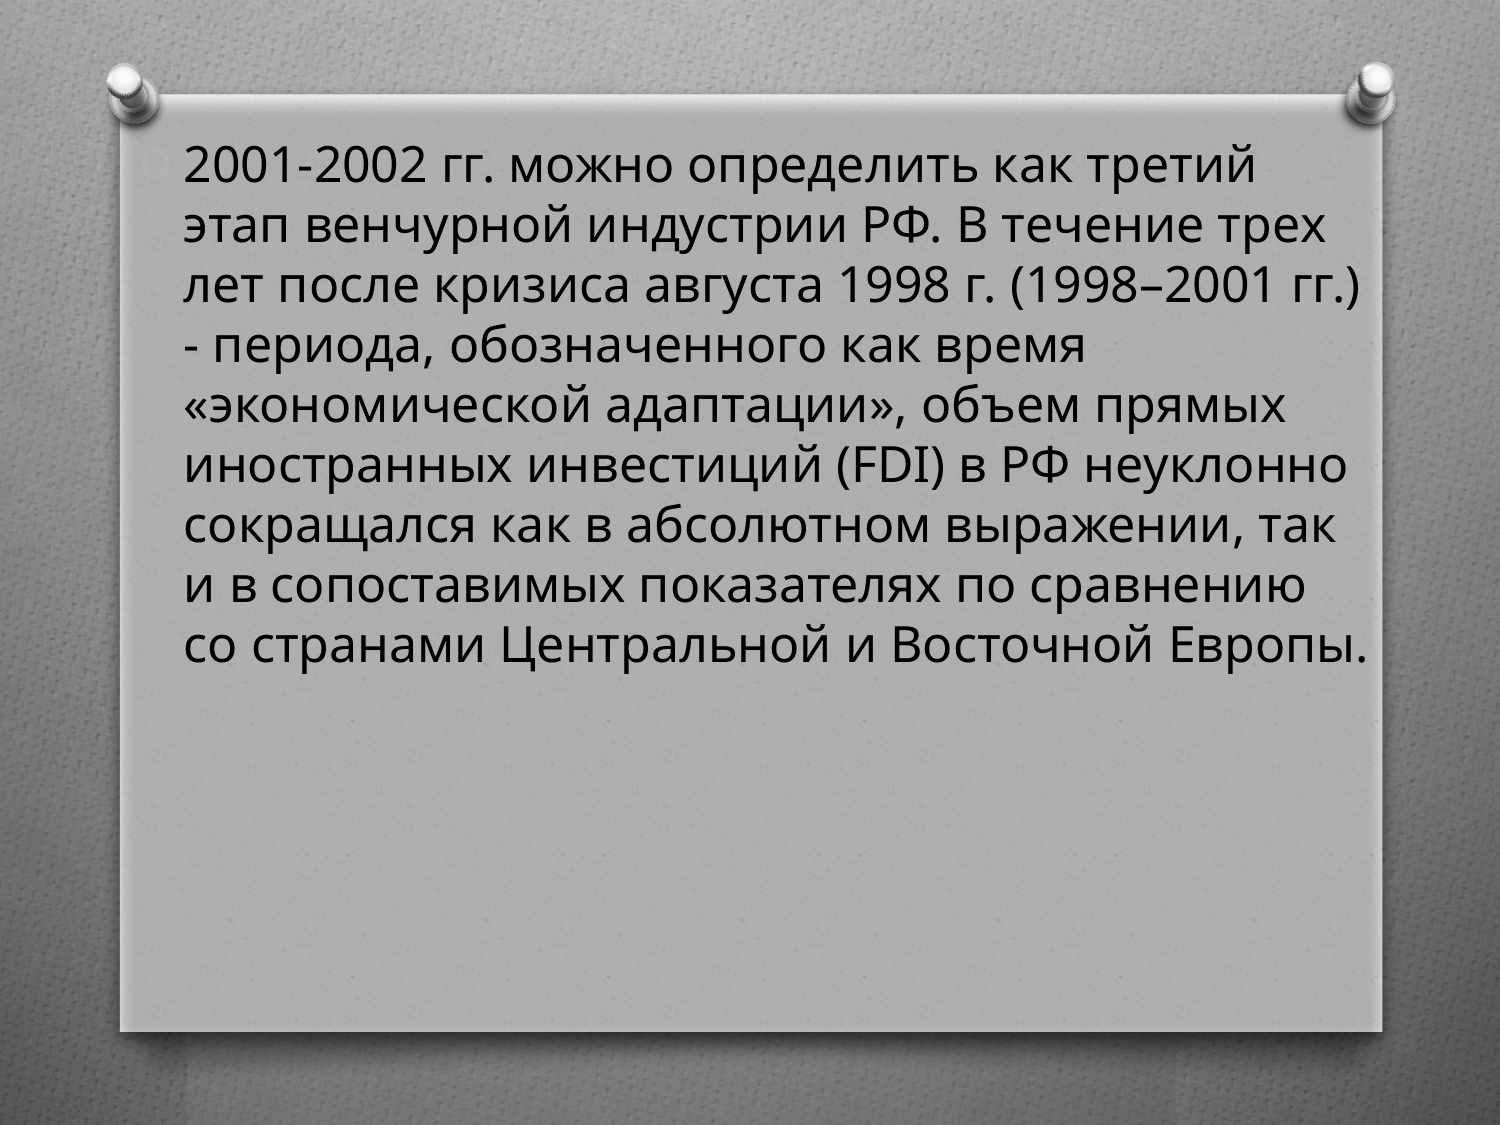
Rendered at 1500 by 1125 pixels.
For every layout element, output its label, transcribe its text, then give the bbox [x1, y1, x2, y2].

picture [75, 29, 198, 137]
list 2001-2002 гг. можно определить как третий этап венчурной индустрии РФ. В течение трех лет после кризиса августа 1998 г. (1998–2001 гг.) - периода, обозначенного как время «экономической адаптации», объем прямых иностранных инвестиций (FDI) в РФ неуклонно сокращался как в абсолютном выражении, так и в сопоставимых показателях по сравнению со странами Центральной и Восточной Европы. [123, 125, 1388, 939]
picture [1317, 35, 1439, 142]
